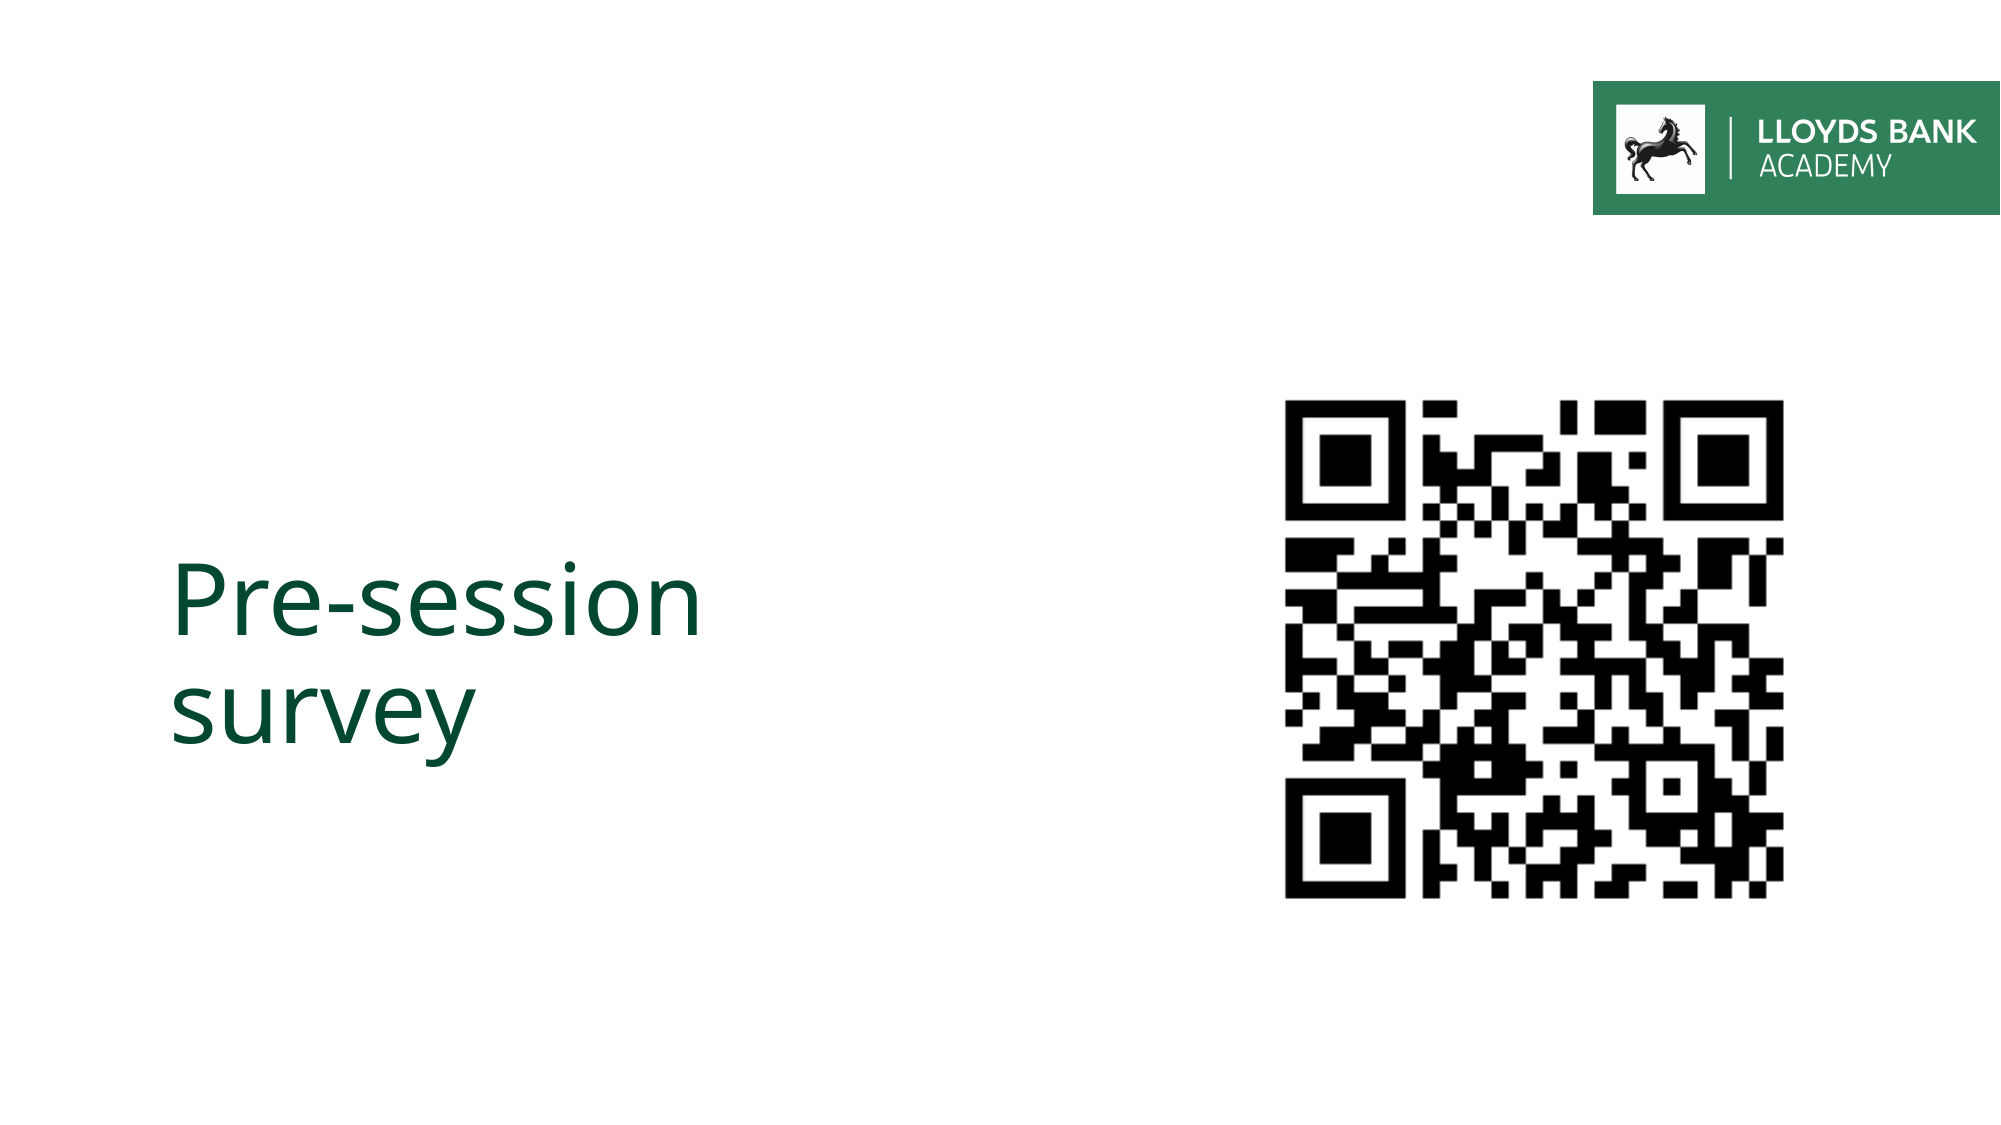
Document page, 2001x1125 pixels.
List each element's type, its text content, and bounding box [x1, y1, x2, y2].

picture [1593, 81, 2000, 215]
picture [1214, 328, 1856, 972]
list Pre-session survey [154, 542, 1000, 866]
